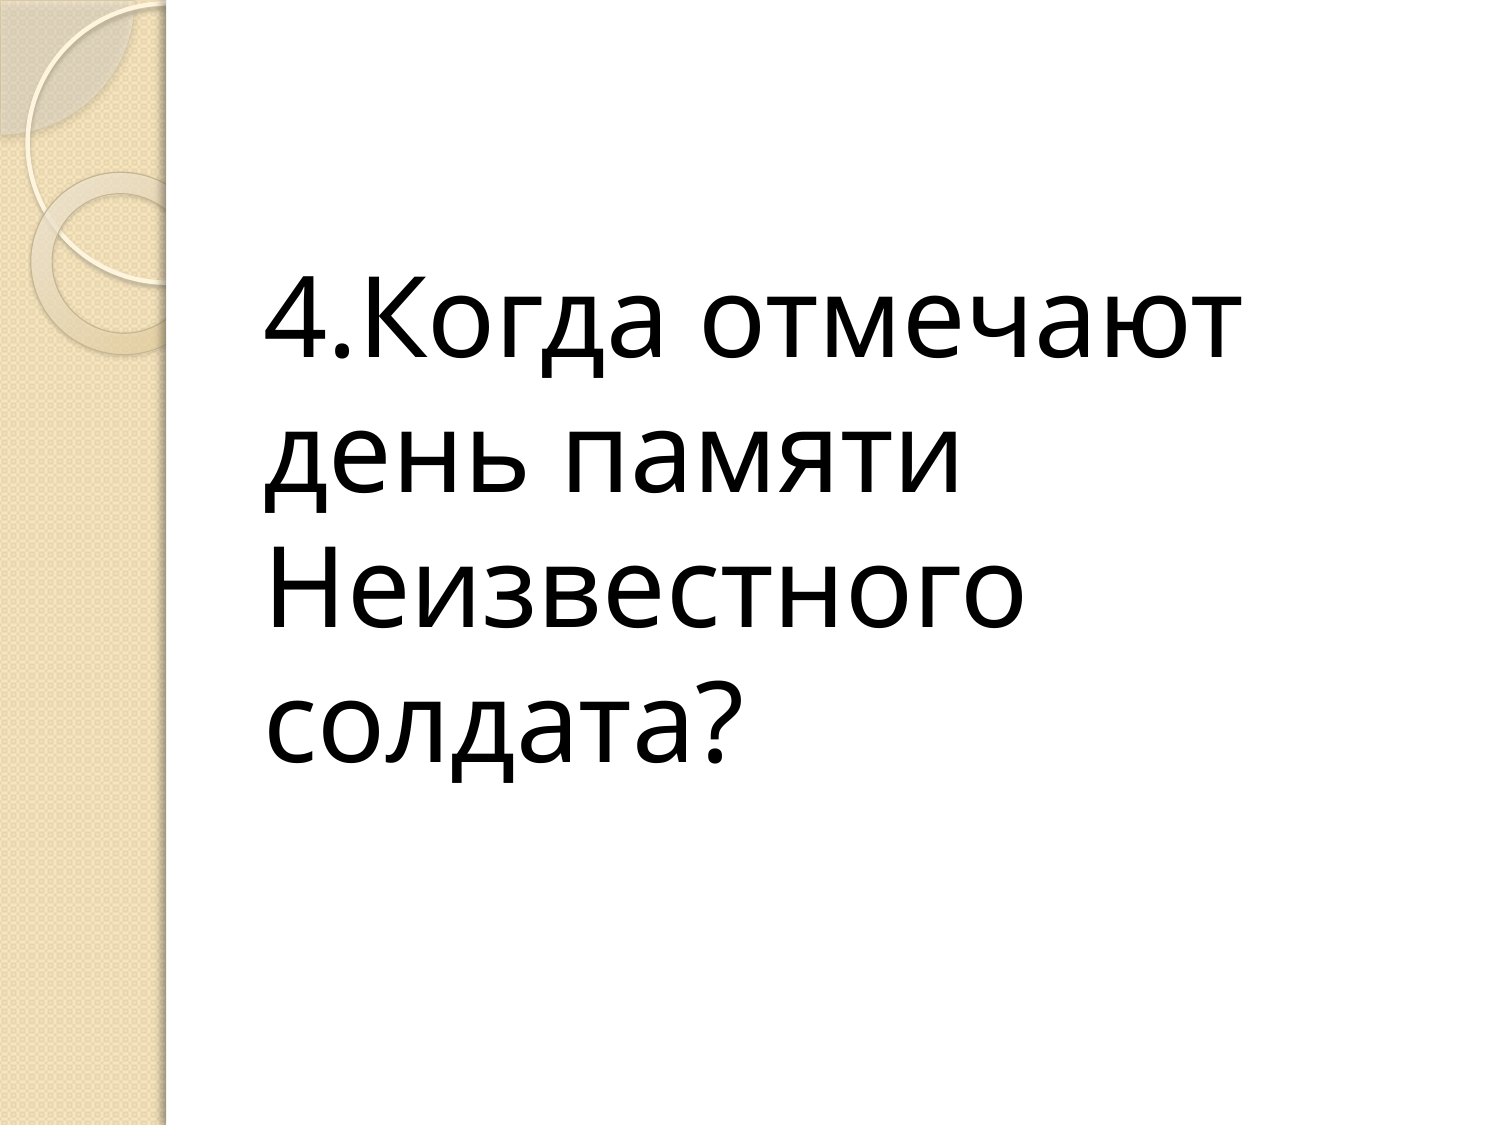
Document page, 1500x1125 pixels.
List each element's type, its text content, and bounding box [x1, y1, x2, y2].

list 4.Когда отмечают день памяти Неизвестного солдата? [235, 237, 1466, 1025]
